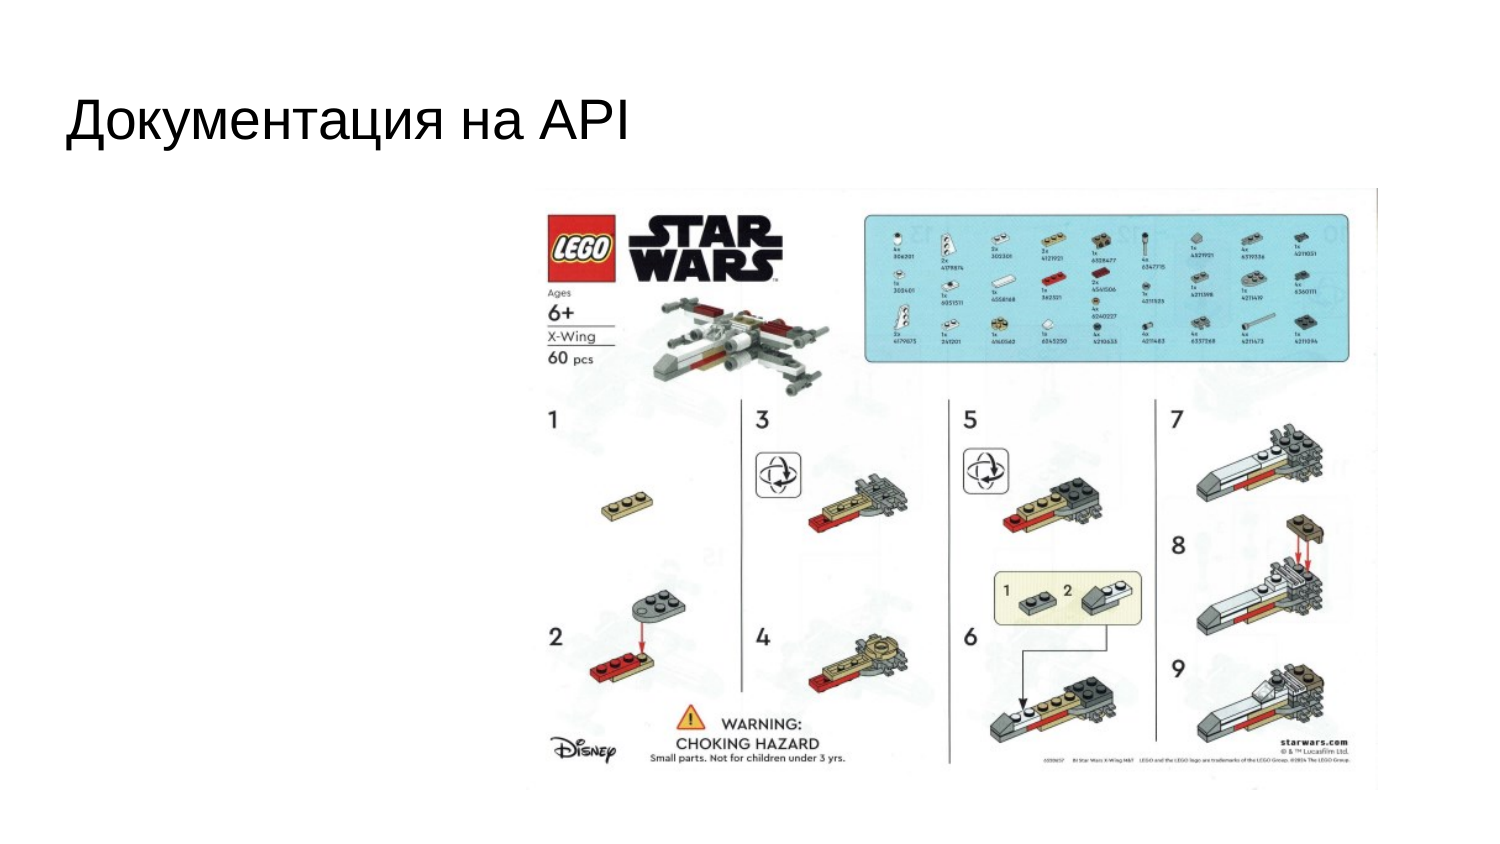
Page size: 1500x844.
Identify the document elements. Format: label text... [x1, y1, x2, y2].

picture [526, 188, 1379, 791]
title Документация на API [51, 72, 1449, 167]
